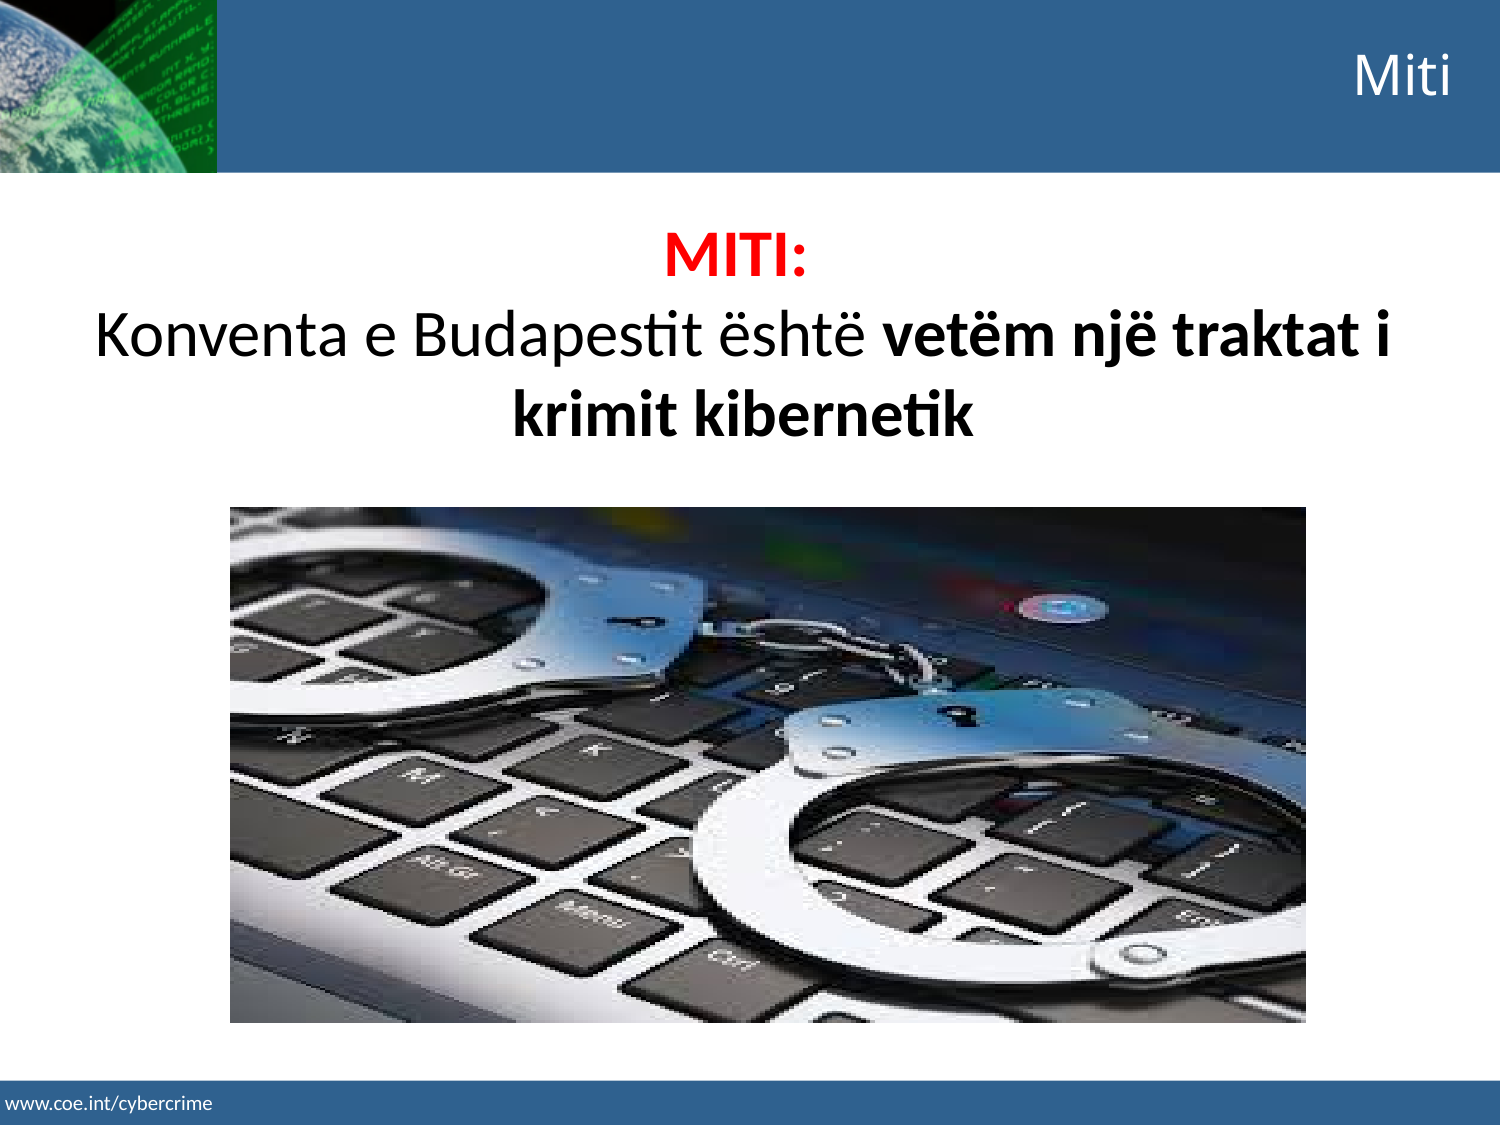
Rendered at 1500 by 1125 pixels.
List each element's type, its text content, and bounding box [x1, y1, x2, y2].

picture [0, 0, 217, 173]
text_box MITI: Konventa e Budapestit është vetëm një traktat i krimit kibernetik [76, 202, 1412, 457]
text_box Miti [230, 31, 1483, 114]
picture [230, 507, 1306, 1023]
